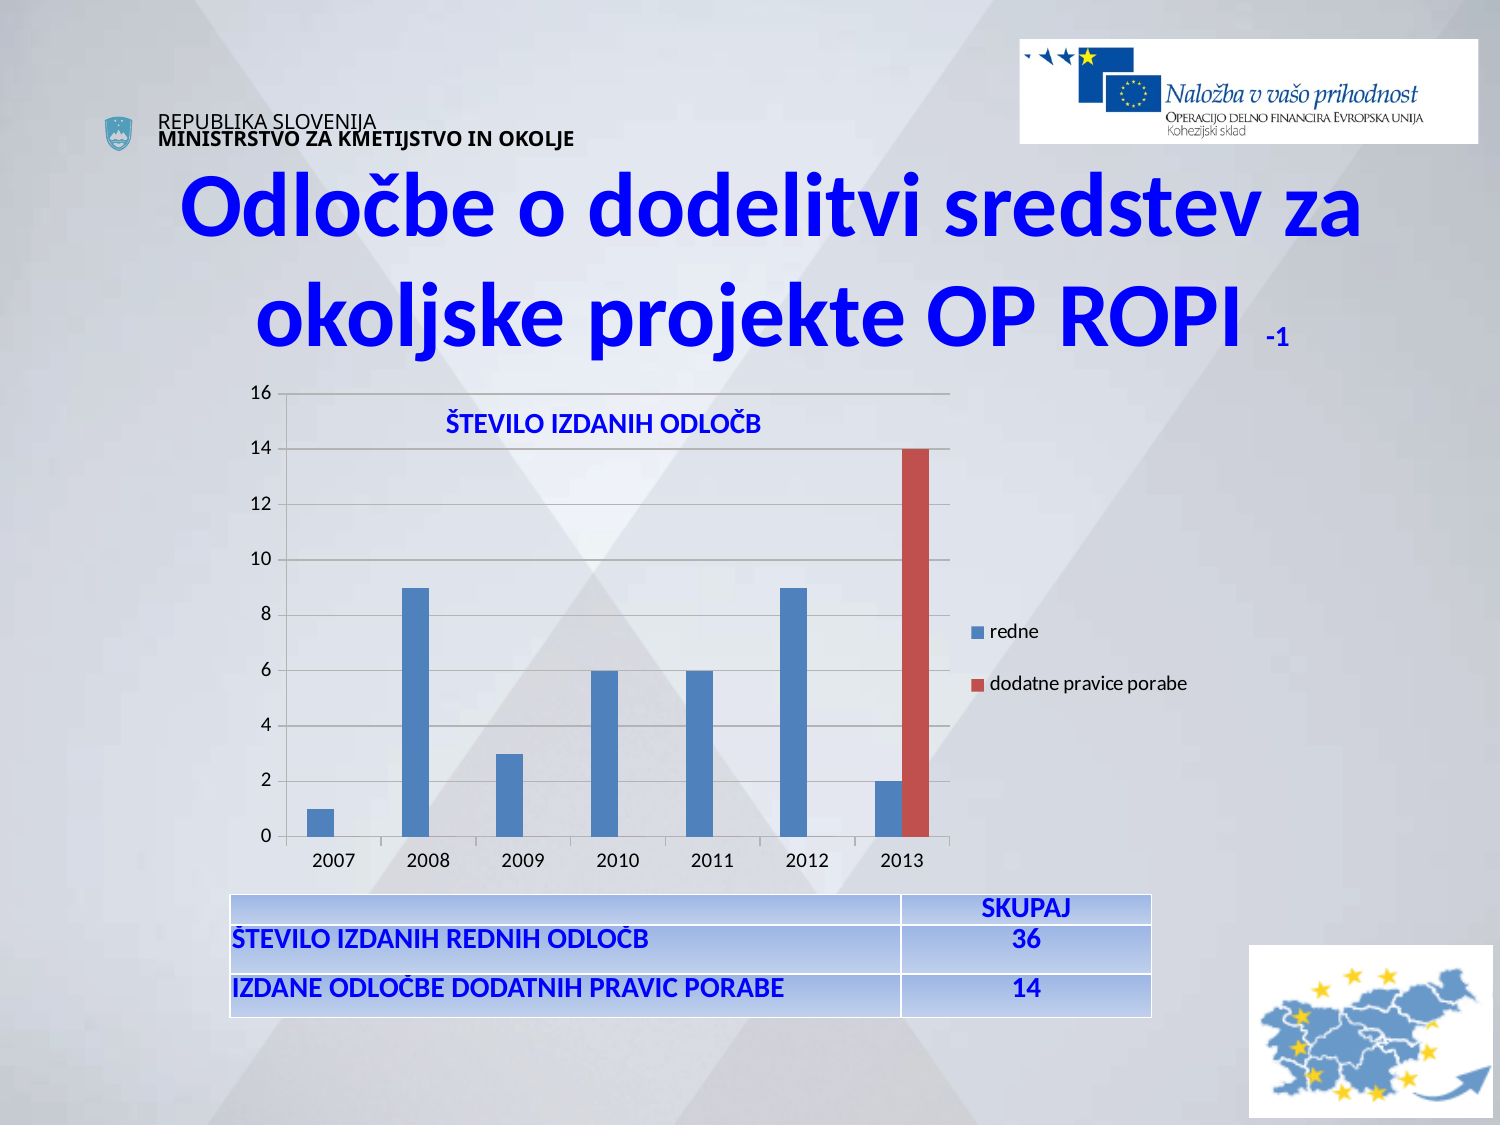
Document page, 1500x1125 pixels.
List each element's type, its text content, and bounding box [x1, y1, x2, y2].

table_cell število izdanih rednih odločb [231, 926, 900, 973]
table_header [231, 895, 900, 924]
chart [229, 373, 1211, 883]
table_cell izdane odločbe dodatnih pravic porabe [231, 975, 900, 1017]
table_cell 14 [902, 975, 1151, 1017]
text_box Odločbe o dodelitvi sredstev za okoljske projekte OP ROPI -1 [123, 172, 1423, 337]
picture [0, 0, 1500, 1125]
table_cell 36 [902, 926, 1151, 973]
table_header skupaj [902, 895, 1151, 924]
